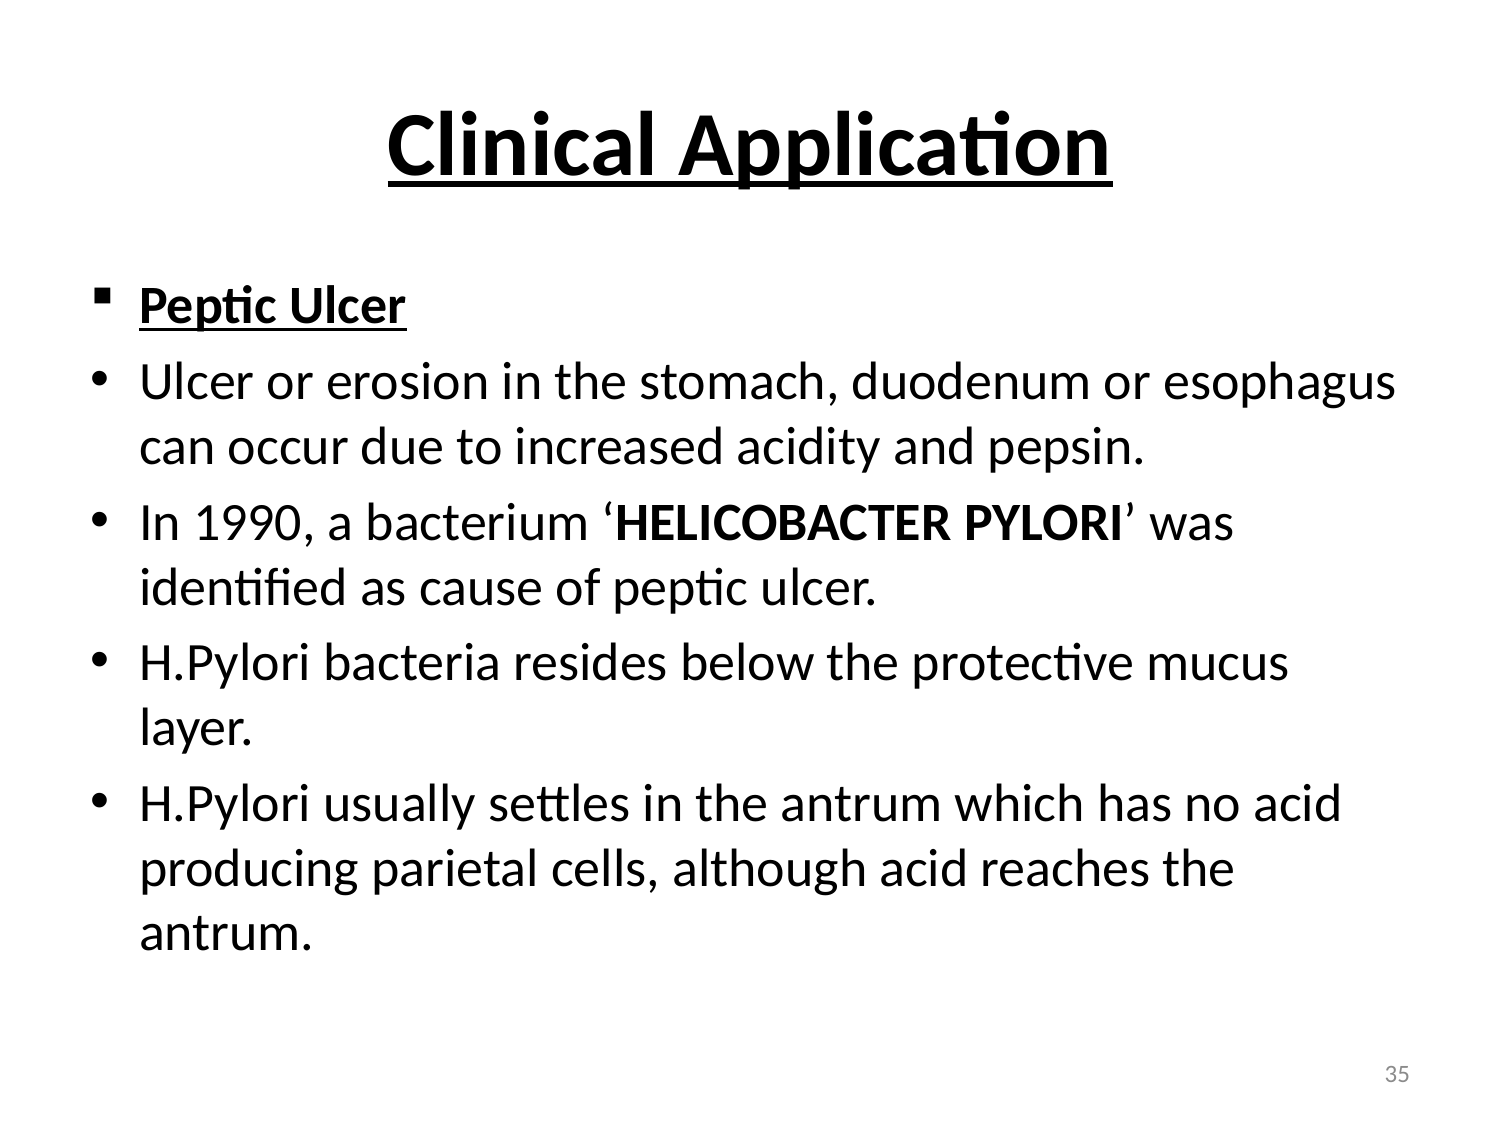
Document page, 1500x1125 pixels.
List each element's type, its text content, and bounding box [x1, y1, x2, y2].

title Clinical Application [75, 45, 1425, 233]
slide_number 35 [1074, 1042, 1425, 1103]
list Peptic Ulcer Ulcer or erosion in the stomach, duodenum or esophagus can occur due to increased acidity and pepsin. In 1990, a bacterium ‘HELICOBACTER PYLORI’ was identified as cause of peptic ulcer. H.Pylori bacteria resides below the protective mucus layer. H.Pylori usually settles in the antrum which has no acid producing parietal cells, although acid reaches the antrum. [75, 262, 1425, 1005]
